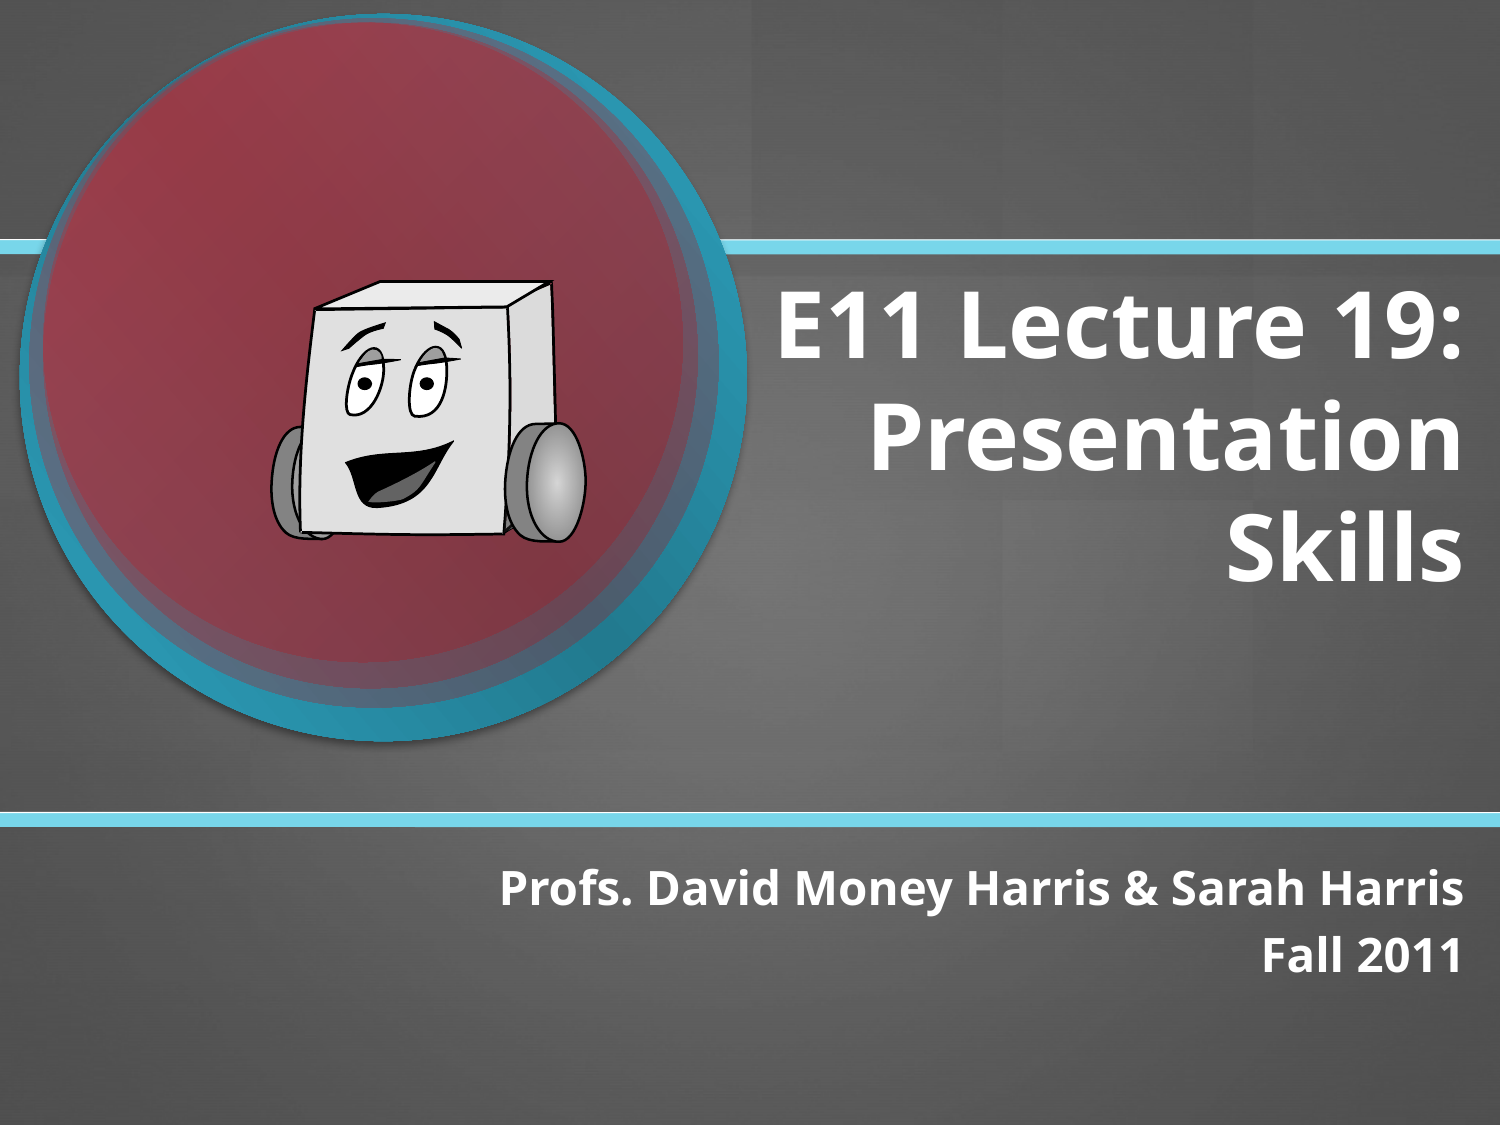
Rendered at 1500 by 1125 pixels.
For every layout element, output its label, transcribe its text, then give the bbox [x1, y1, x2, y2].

picture [268, 279, 589, 544]
subtitle Profs. David Money Harris & Sarah Harris Fall 2011 [483, 850, 1481, 997]
title E11 Lecture 19: Presentation Skills [675, 258, 1481, 608]
